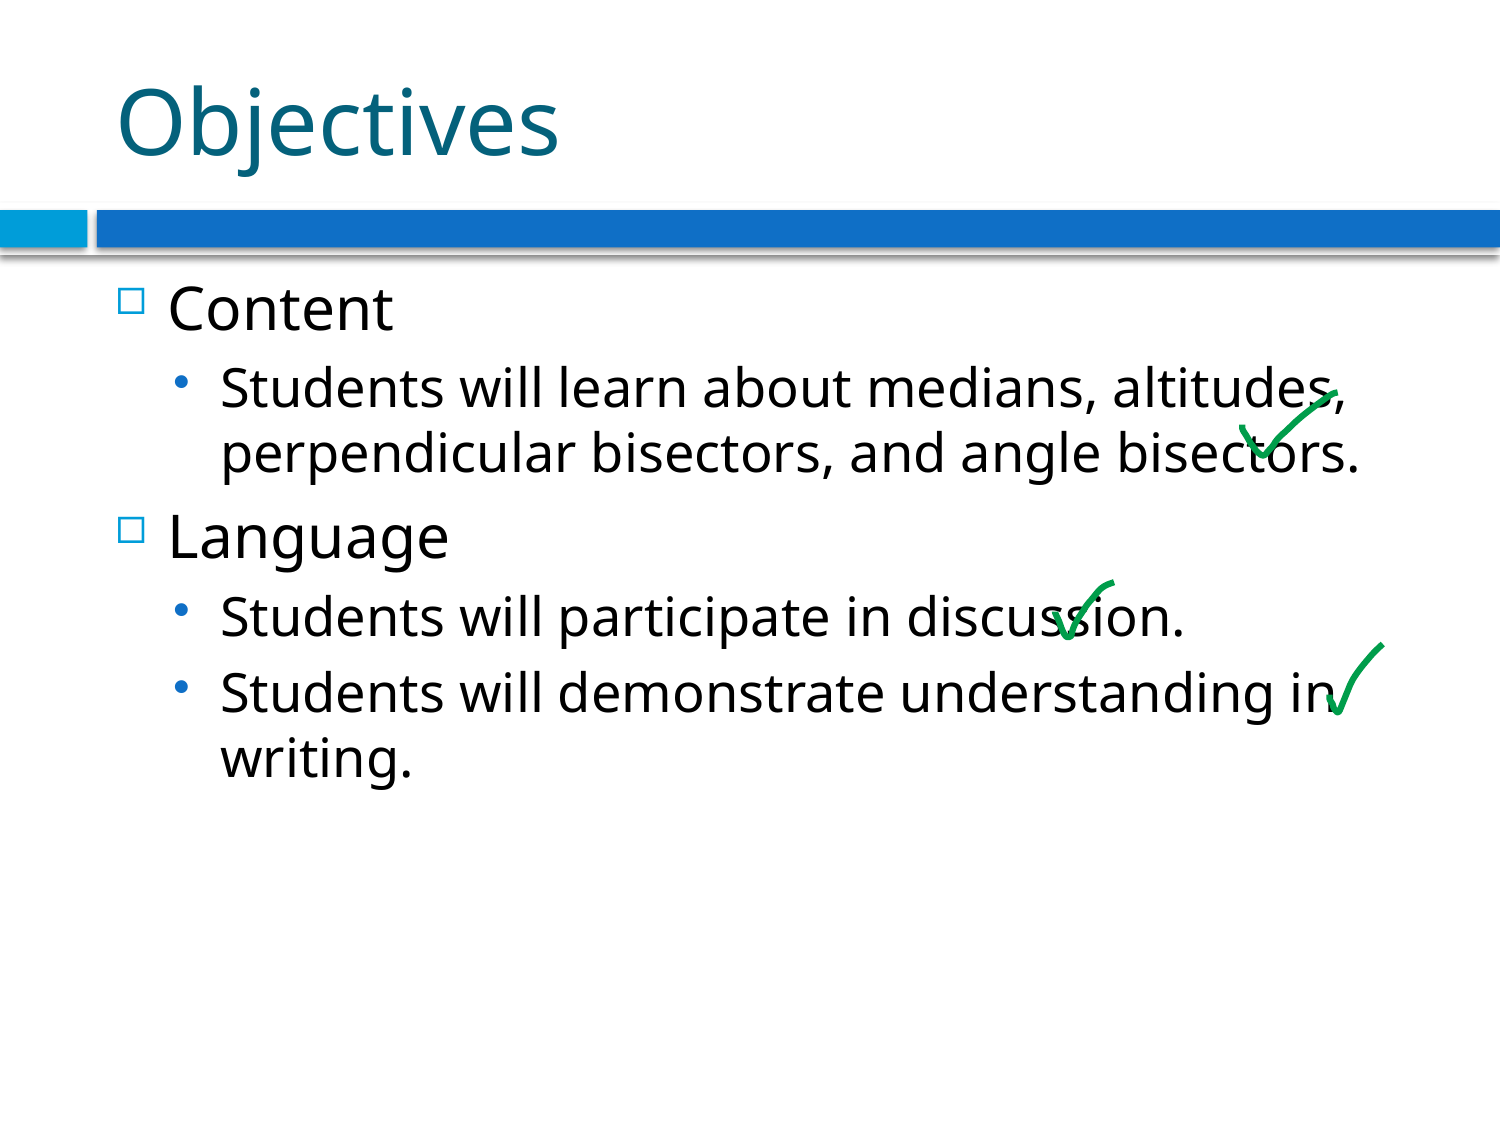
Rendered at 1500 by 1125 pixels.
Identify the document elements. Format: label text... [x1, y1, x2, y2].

text_box [1241, 391, 1338, 457]
title Objectives [100, 37, 1438, 200]
list Content Students will learn about medians, altitudes, perpendicular bisectors, and angle bisectors. Language Students will participate in discussion. Students will demonstrate understanding in writing. [100, 262, 1438, 1000]
text_box [1054, 581, 1115, 638]
text_box [1328, 643, 1384, 714]
